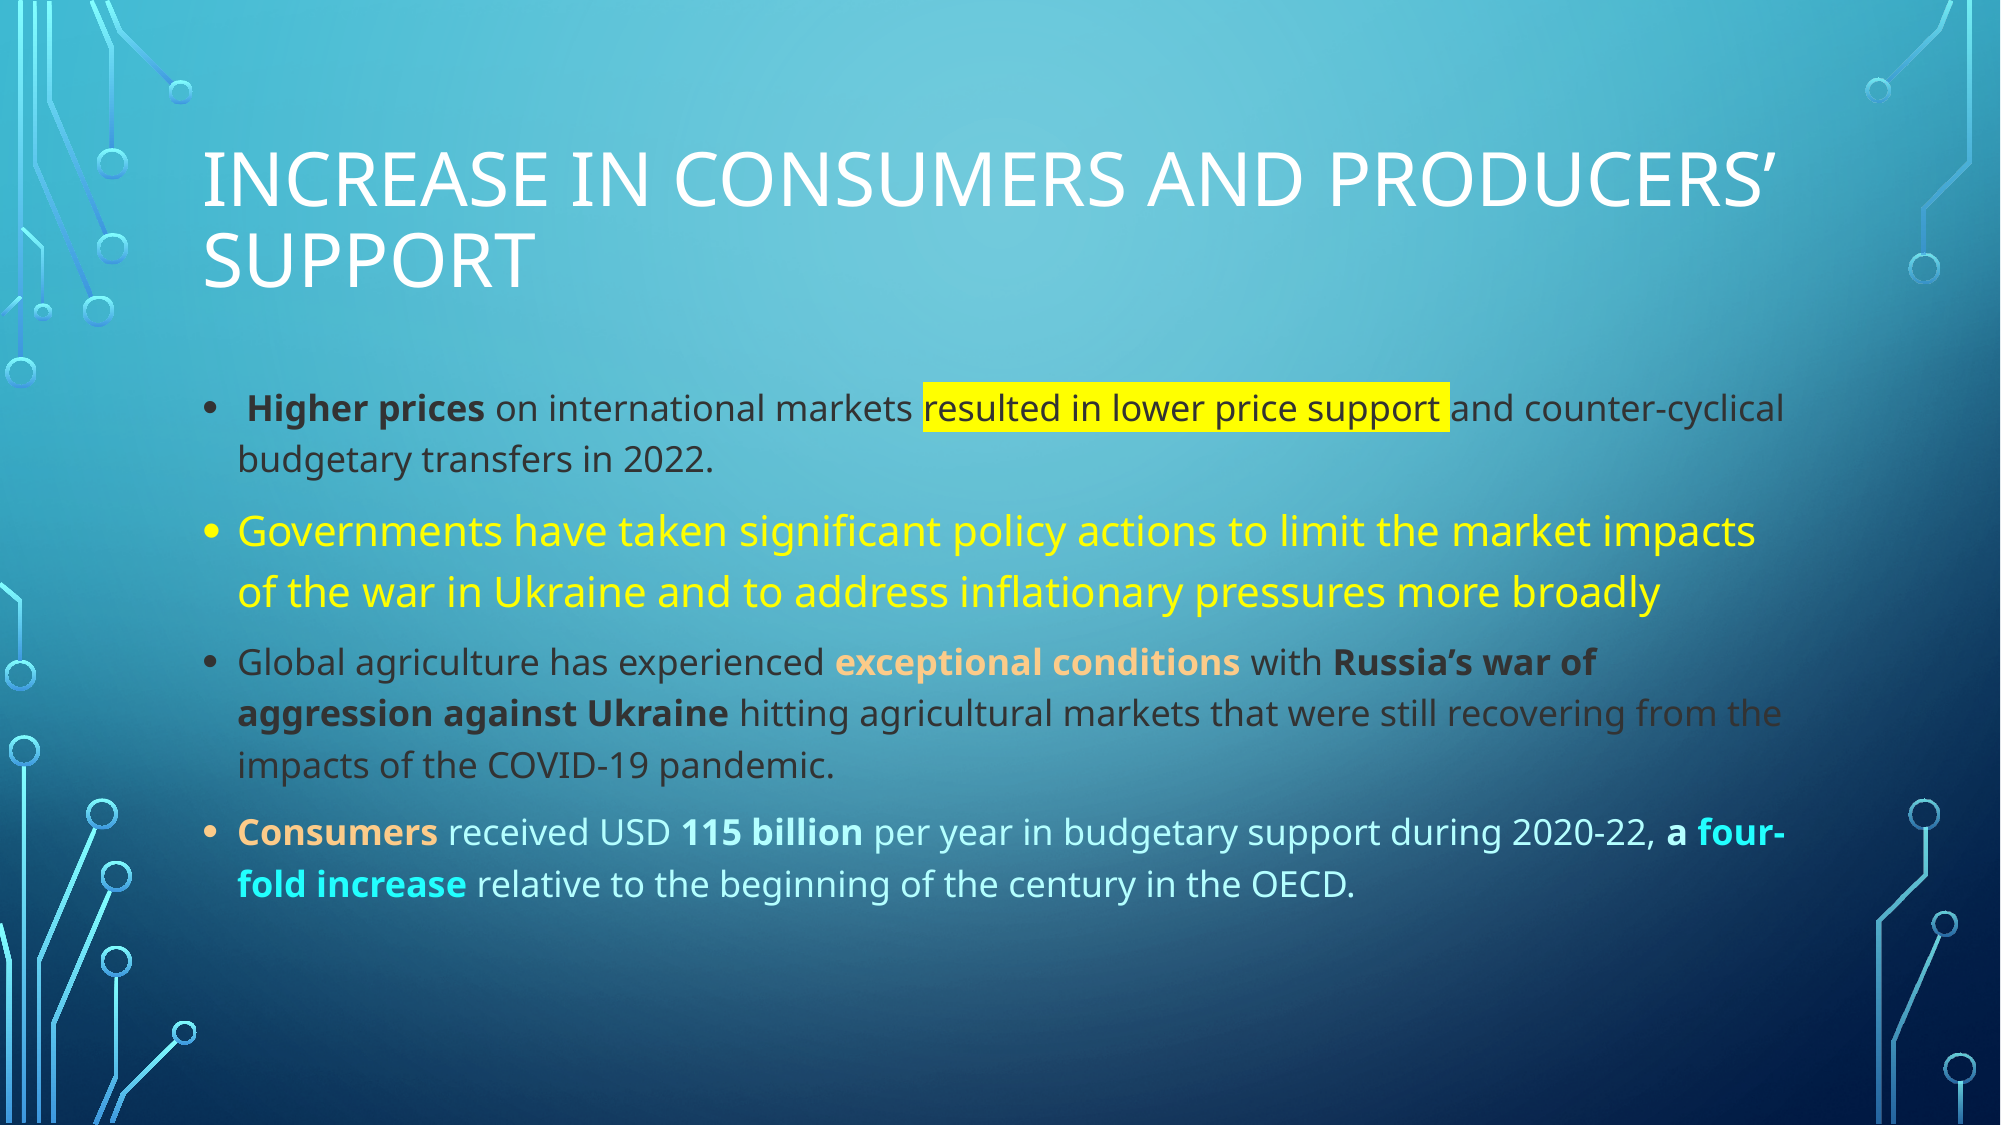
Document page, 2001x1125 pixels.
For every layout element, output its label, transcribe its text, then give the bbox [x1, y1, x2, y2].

list Higher prices on international markets resulted in lower price support and counter-cyclical budgetary transfers in 2022. Governments have taken significant policy actions to limit the market impacts of the war in Ukraine and to address inflationary pressures more broadly Global agriculture has experienced exceptional conditions with Russia’s war of aggression against Ukraine hitting agricultural markets that were still recovering from the impacts of the COVID-19 pandemic. Consumers received USD 115 billion per year in budgetary support during 2020-22, a four-fold increase relative to the beginning of the century in the OECD. [187, 369, 1813, 950]
title Increase in consumers and producers’ support [187, 101, 1813, 344]
